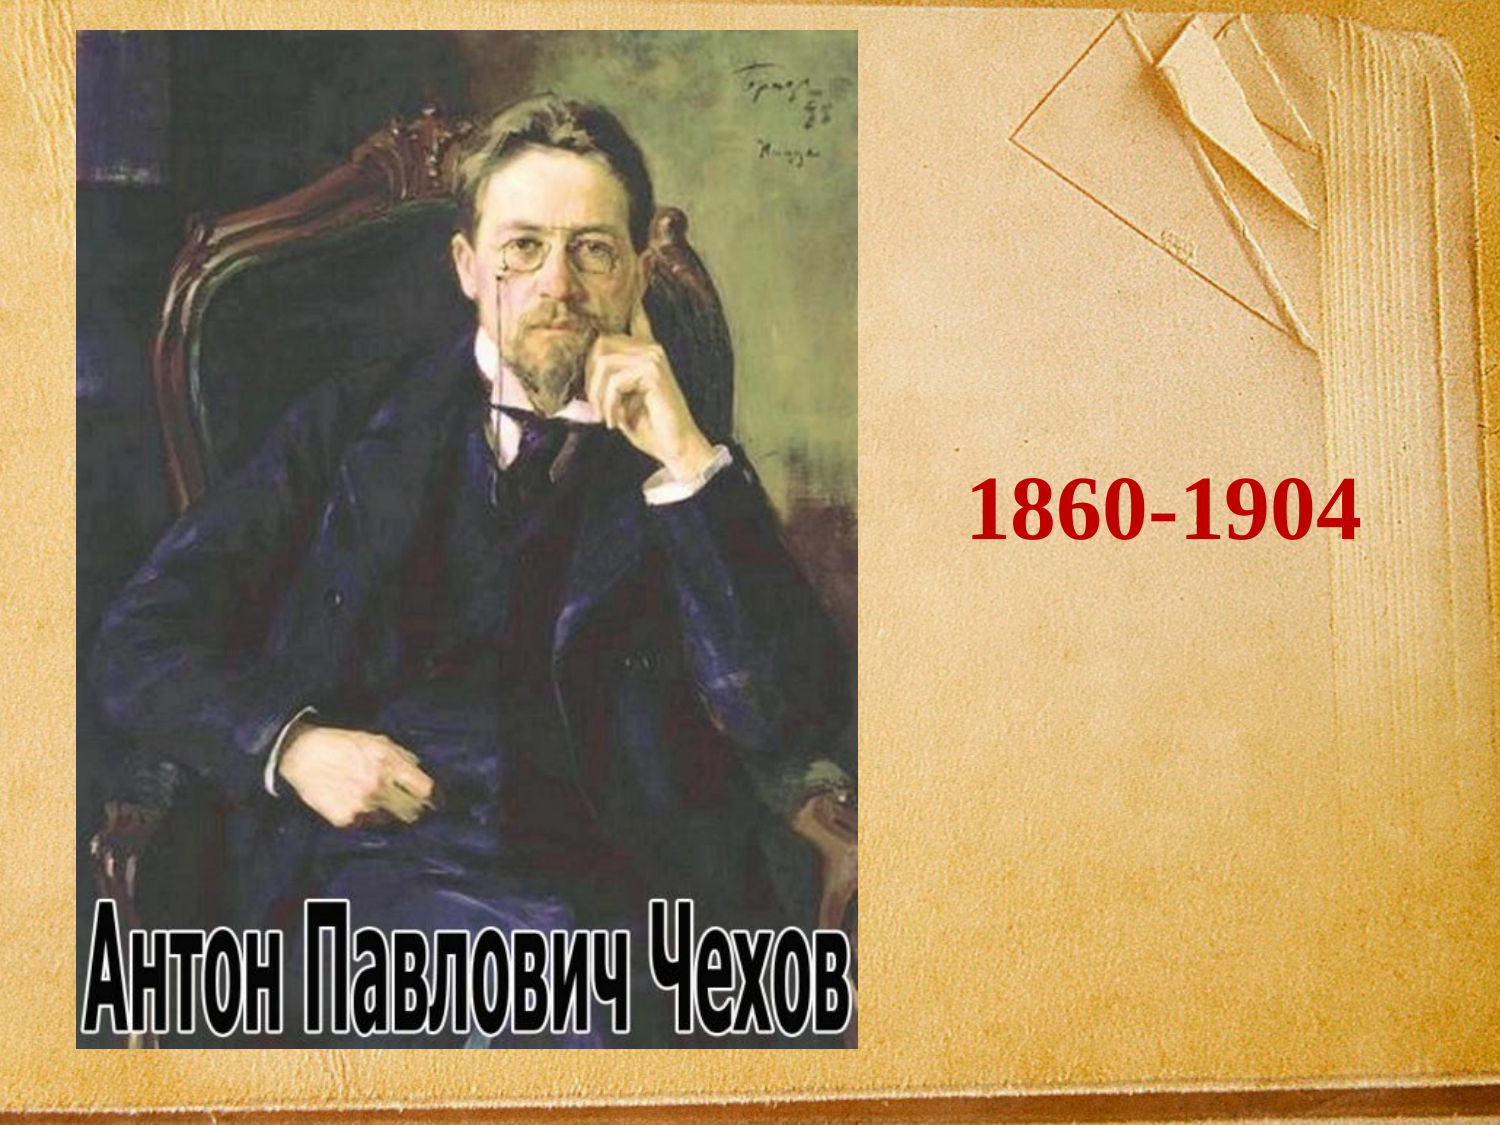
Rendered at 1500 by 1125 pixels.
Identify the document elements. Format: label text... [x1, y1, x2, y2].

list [76, 30, 858, 1050]
picture [0, 0, 1500, 1125]
title 1860-1904 [903, 243, 1425, 764]
